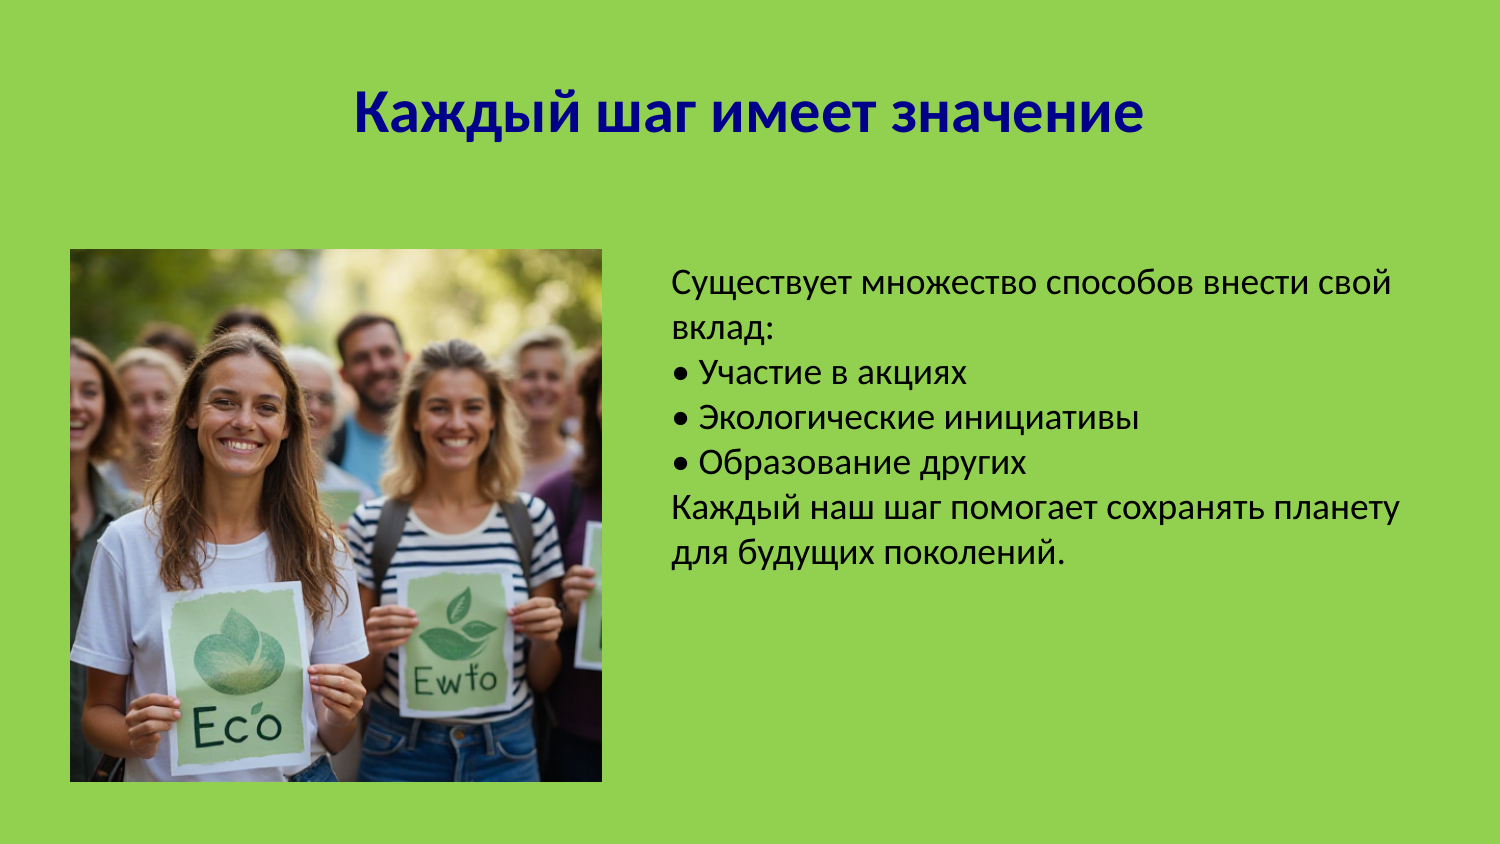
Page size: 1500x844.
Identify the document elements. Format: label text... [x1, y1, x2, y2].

picture [70, 249, 602, 782]
text_box Существует множество способов внести свой вклад: • Участие в акциях • Экологические инициативы • Образование других Каждый наш шаг помогает сохранять планету для будущих поколений. [656, 249, 1438, 580]
text_box Каждый шаг имеет значение [62, 62, 1438, 153]
